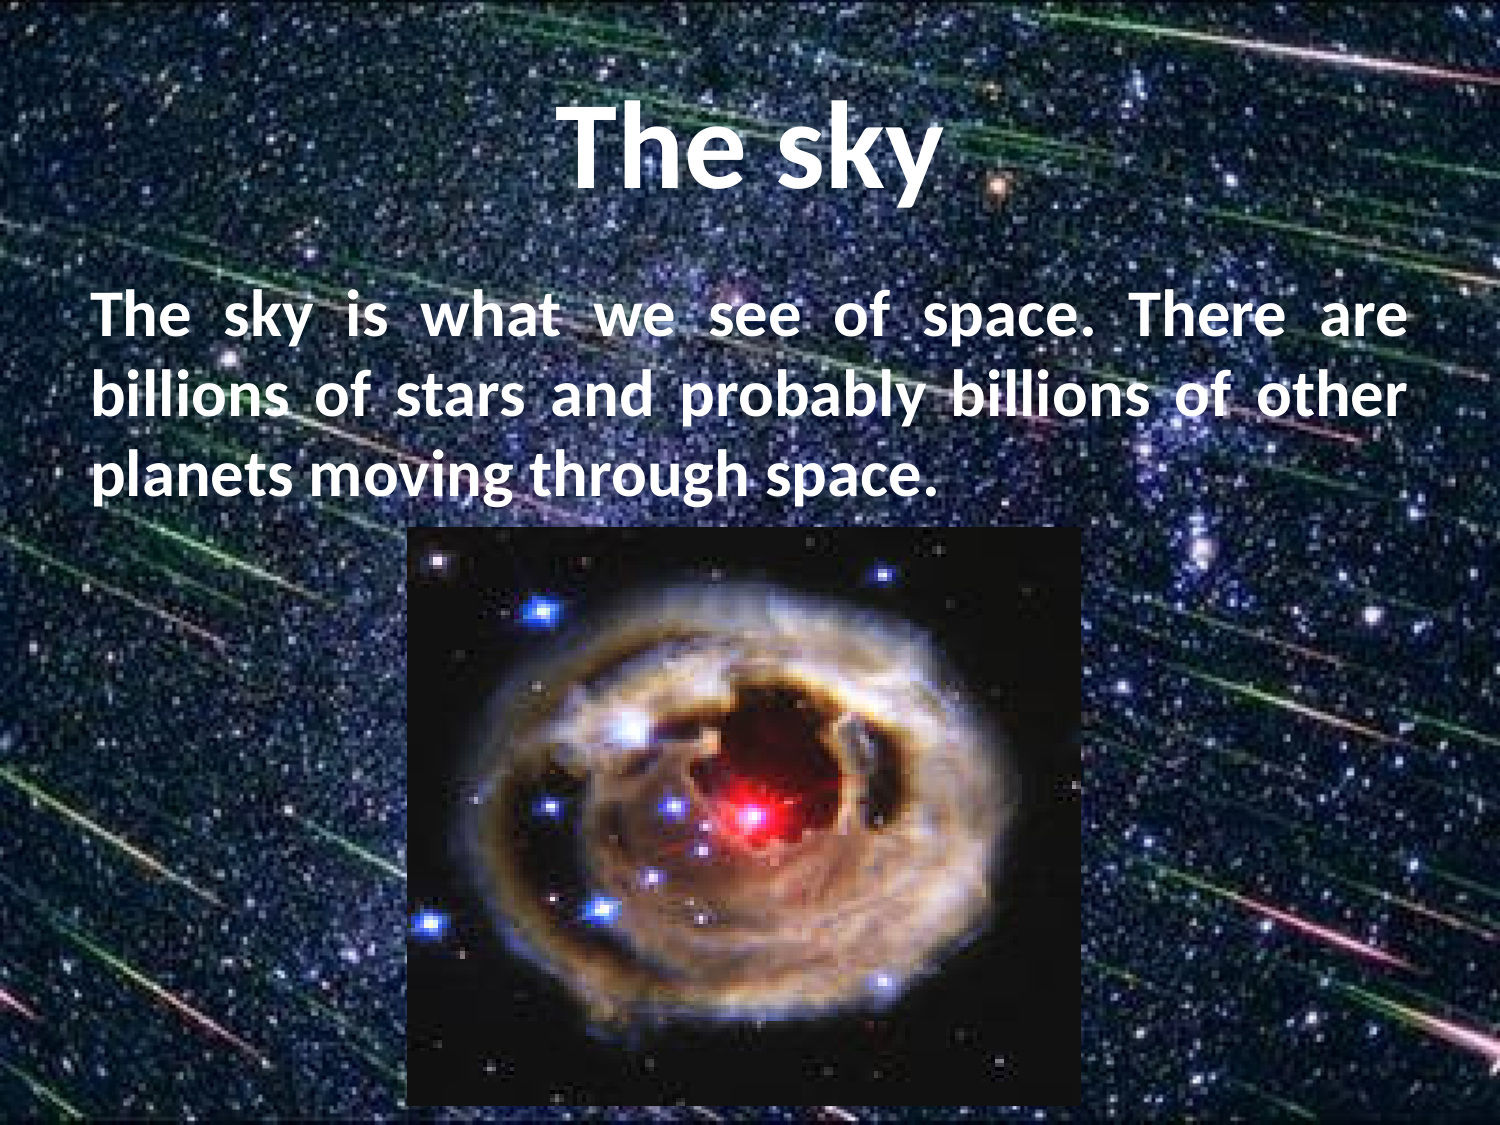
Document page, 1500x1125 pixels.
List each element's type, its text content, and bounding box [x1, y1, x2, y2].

title The sky [75, 45, 1425, 233]
picture [0, 0, 1500, 1125]
list The sky is what we see of space. There are billions of stars and probably billions of other planets moving through space. [75, 262, 1425, 1005]
